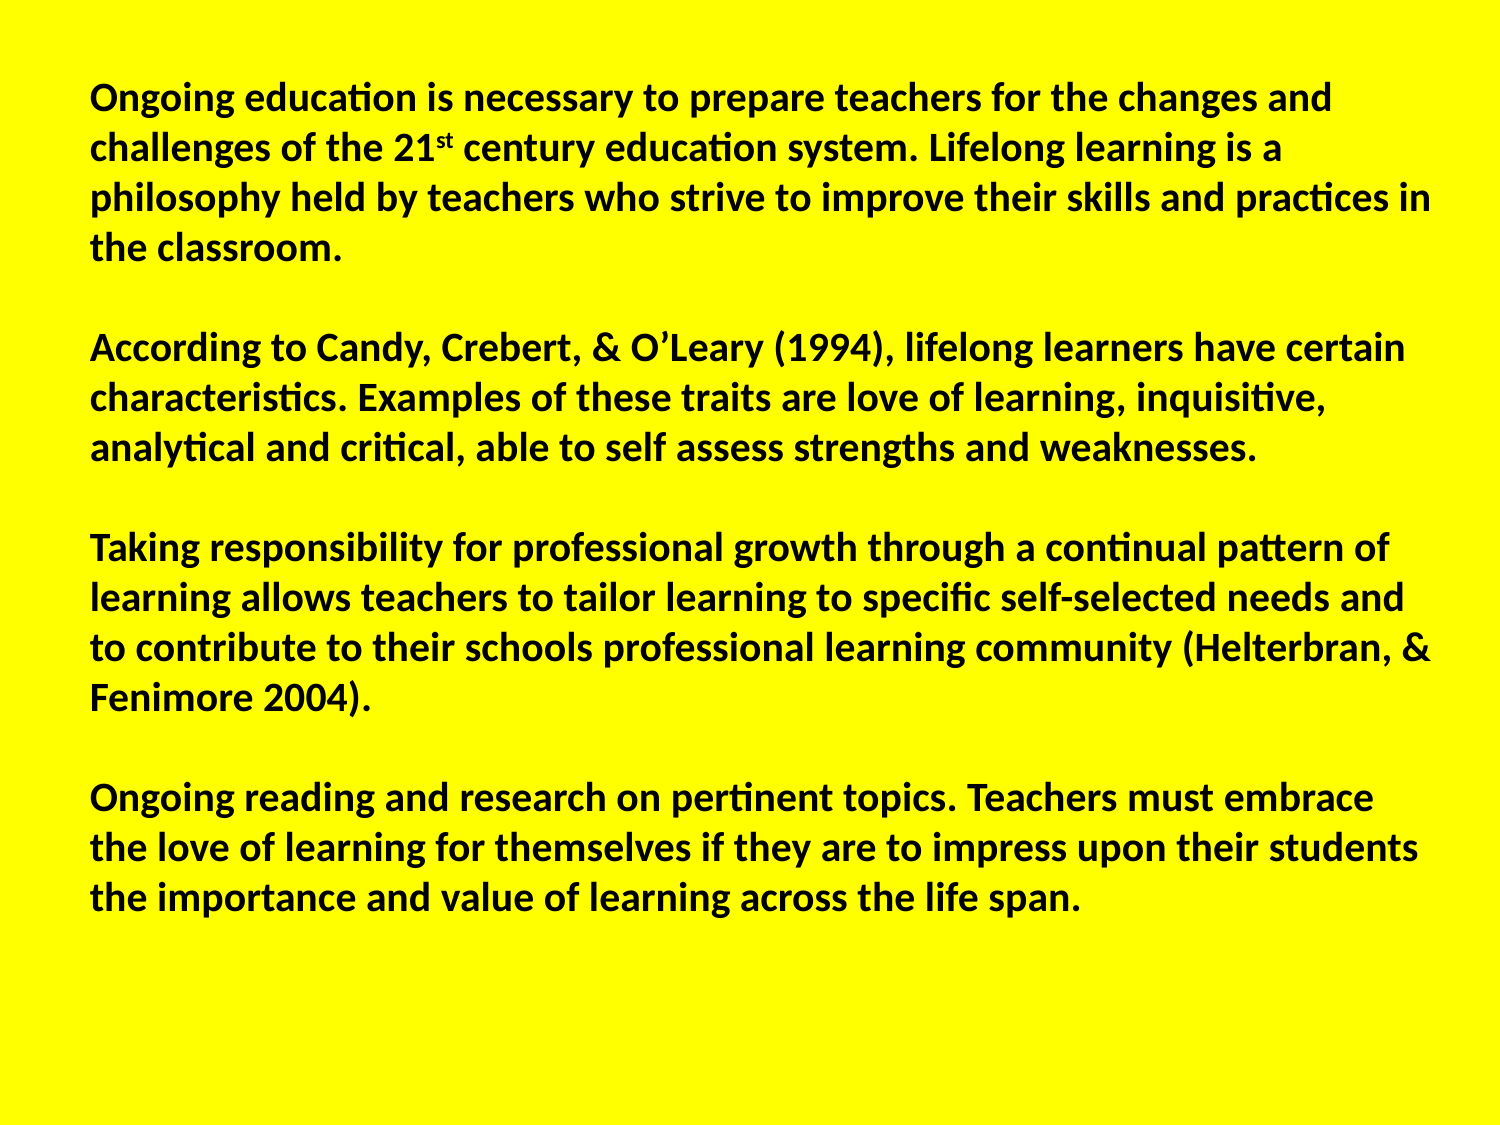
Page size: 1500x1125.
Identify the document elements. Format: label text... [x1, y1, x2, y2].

text_box Ongoing education is necessary to prepare teachers for the changes and challenges of the 21st century education system. Lifelong learning is a philosophy held by teachers who strive to improve their skills and practices in the classroom. According to Candy, Crebert, & O’Leary (1994), lifelong learners have certain characteristics. Examples of these traits are love of learning, inquisitive, analytical and critical, able to self assess strengths and weaknesses. Taking responsibility for professional growth through a continual pattern of learning allows teachers to tailor learning to specific self-selected needs and to contribute to their schools professional learning community (Helterbran, & Fenimore 2004). Ongoing reading and research on pertinent topics. Teachers must embrace the love of learning for themselves if they are to impress upon their students the importance and value of learning across the life span. [75, 62, 1450, 928]
